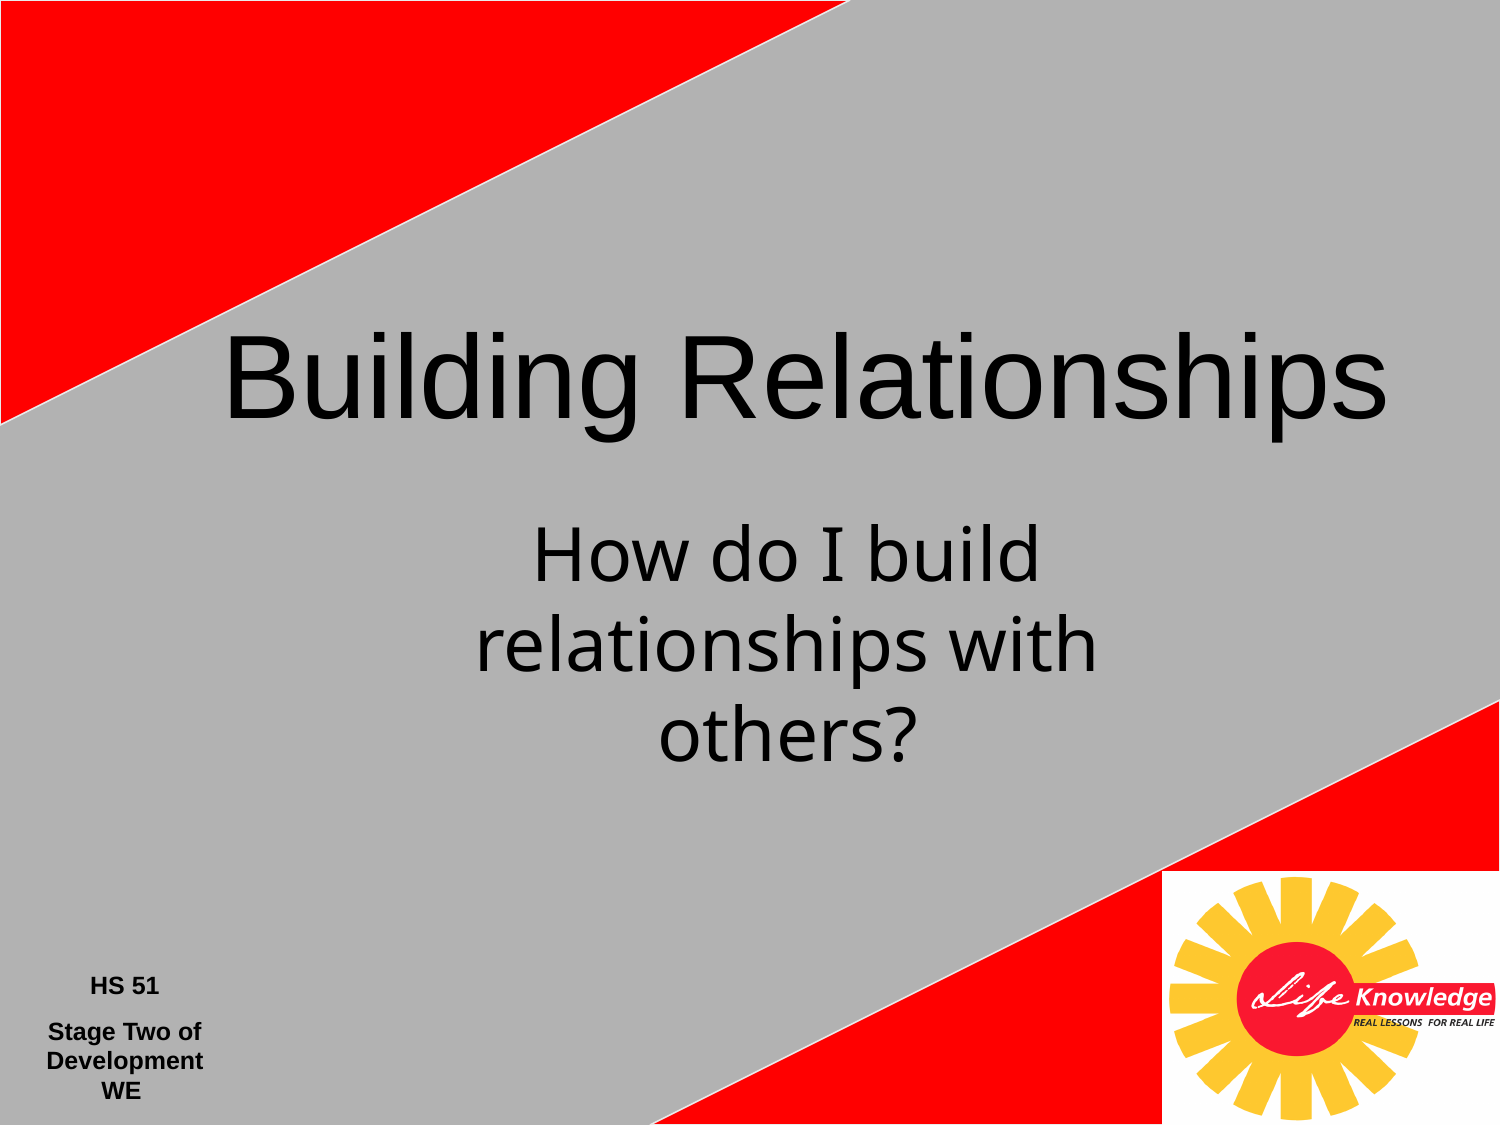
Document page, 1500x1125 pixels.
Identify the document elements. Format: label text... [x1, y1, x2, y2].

text_box HS 51 [37, 962, 213, 1008]
picture [1162, 871, 1500, 1125]
subtitle How do I build relationships with others? [324, 549, 1251, 838]
title Building Relationships [187, 187, 1426, 451]
text_box Stage Two of Development WE [24, 1007, 225, 1113]
